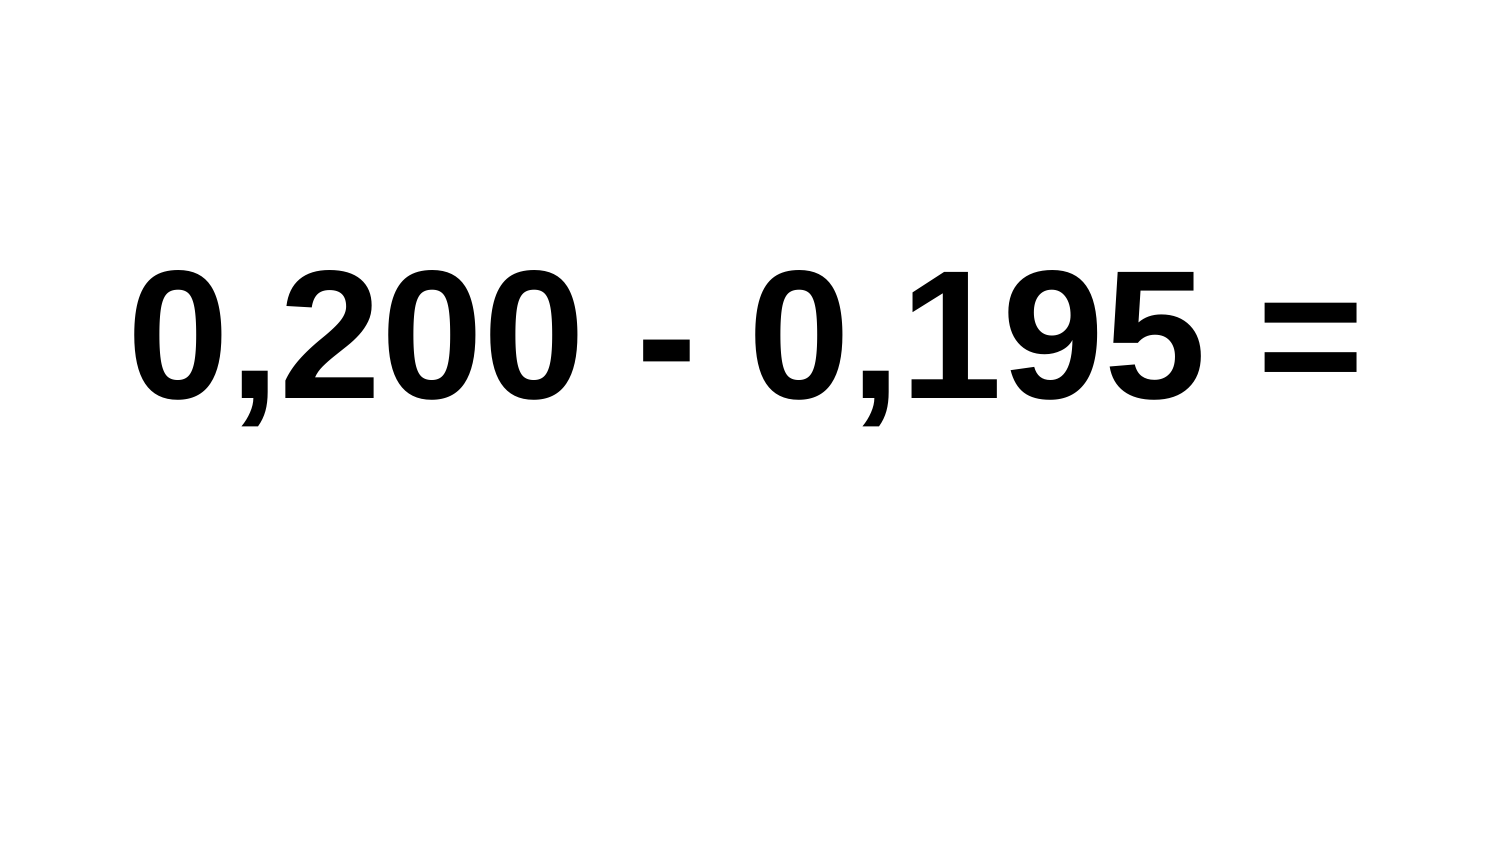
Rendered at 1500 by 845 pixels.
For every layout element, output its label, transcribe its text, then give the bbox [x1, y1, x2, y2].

text_box 0,200 - 0,195 = [112, 259, 1388, 450]
